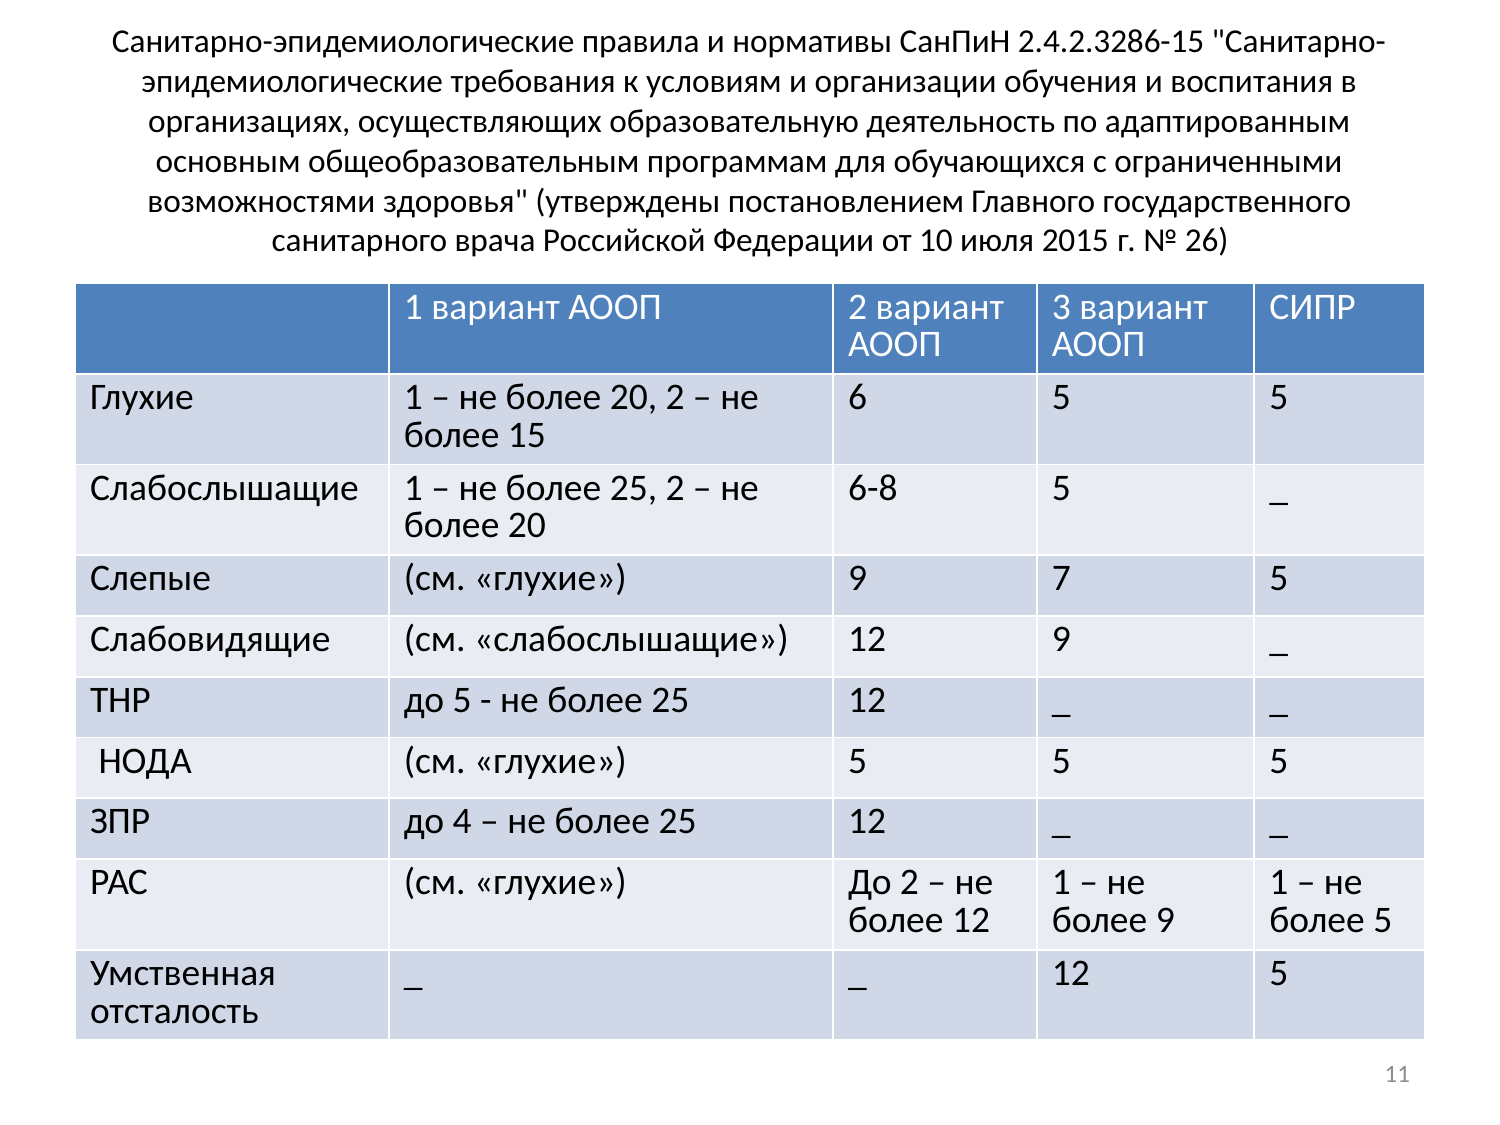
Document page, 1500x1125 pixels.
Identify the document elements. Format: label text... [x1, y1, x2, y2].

table_cell 5 [1255, 375, 1424, 464]
table_cell ТНР [76, 678, 388, 737]
table_cell 5 [1255, 556, 1424, 615]
table_cell _ [834, 951, 1036, 1039]
table_cell до 4 – не более 25 [390, 799, 832, 858]
table_cell 5 [1038, 375, 1253, 464]
table_cell _ [1255, 678, 1424, 737]
table_cell 5 [1255, 951, 1424, 1039]
table_cell До 2 – не более 12 [834, 860, 1036, 949]
table_cell (см. «глухие») [390, 556, 832, 615]
table_cell 7 [1038, 556, 1253, 615]
table_cell Слепые [76, 556, 388, 615]
table_cell Умственная отсталость [76, 951, 388, 1039]
slide_number 11 [1074, 1042, 1425, 1103]
table_cell 12 [1038, 951, 1253, 1039]
table_cell 1 – не более 5 [1255, 860, 1424, 949]
table_cell 5 [1255, 738, 1424, 797]
table_cell 5 [1038, 738, 1253, 797]
table_cell 1 – не более 25, 2 – не более 20 [390, 465, 832, 554]
table_cell Слабовидящие [76, 617, 388, 676]
table_cell до 5 - не более 25 [390, 678, 832, 737]
table_cell _ [390, 951, 832, 1039]
table_header 2 вариант АООП [834, 284, 1036, 373]
table_header 3 вариант АООП [1038, 284, 1253, 373]
table_cell (см. «глухие») [390, 738, 832, 797]
table_cell ЗПР [76, 799, 388, 858]
table_cell (см. «глухие») [390, 860, 832, 949]
table_cell _ [1255, 799, 1424, 858]
table_cell 1 – не более 9 [1038, 860, 1253, 949]
table_cell _ [1255, 465, 1424, 554]
table_cell НОДА [76, 738, 388, 797]
table_cell 9 [834, 556, 1036, 615]
table_cell 5 [1038, 465, 1253, 554]
table_cell Слабослышащие [76, 465, 388, 554]
table_cell _ [1038, 678, 1253, 737]
table_cell 6-8 [834, 465, 1036, 554]
table_cell 5 [834, 738, 1036, 797]
title Санитарно-эпидемиологические правила и нормативы СанПиН 2.4.2.3286-15 "Санитарно-эпидемиологические требования к условиям и организации обучения и воспитания в организациях, осуществляющих образовательную деятельность по адаптированным основным общеобразовательным программам для обучающихся с ограниченными возможностями здоровья" (утверждены постановлением Главного государственного санитарного врача Российской Федерации от 10 июля 2015 г. № 26) [75, 45, 1425, 233]
table_cell 12 [834, 678, 1036, 737]
table_cell 1 – не более 20, 2 – не более 15 [390, 375, 832, 464]
table_cell _ [1255, 617, 1424, 676]
table_cell РАС [76, 860, 388, 949]
table_cell Глухие [76, 375, 388, 464]
table_cell 6 [834, 375, 1036, 464]
table_header 1 вариант АООП [390, 284, 832, 373]
table_header СИПР [1255, 284, 1424, 373]
table_cell 9 [1038, 617, 1253, 676]
table_cell 12 [834, 799, 1036, 858]
table_header [76, 284, 388, 373]
table_cell 12 [834, 617, 1036, 676]
table_cell _ [1038, 799, 1253, 858]
table_cell (см. «слабослышащие») [390, 617, 832, 676]
